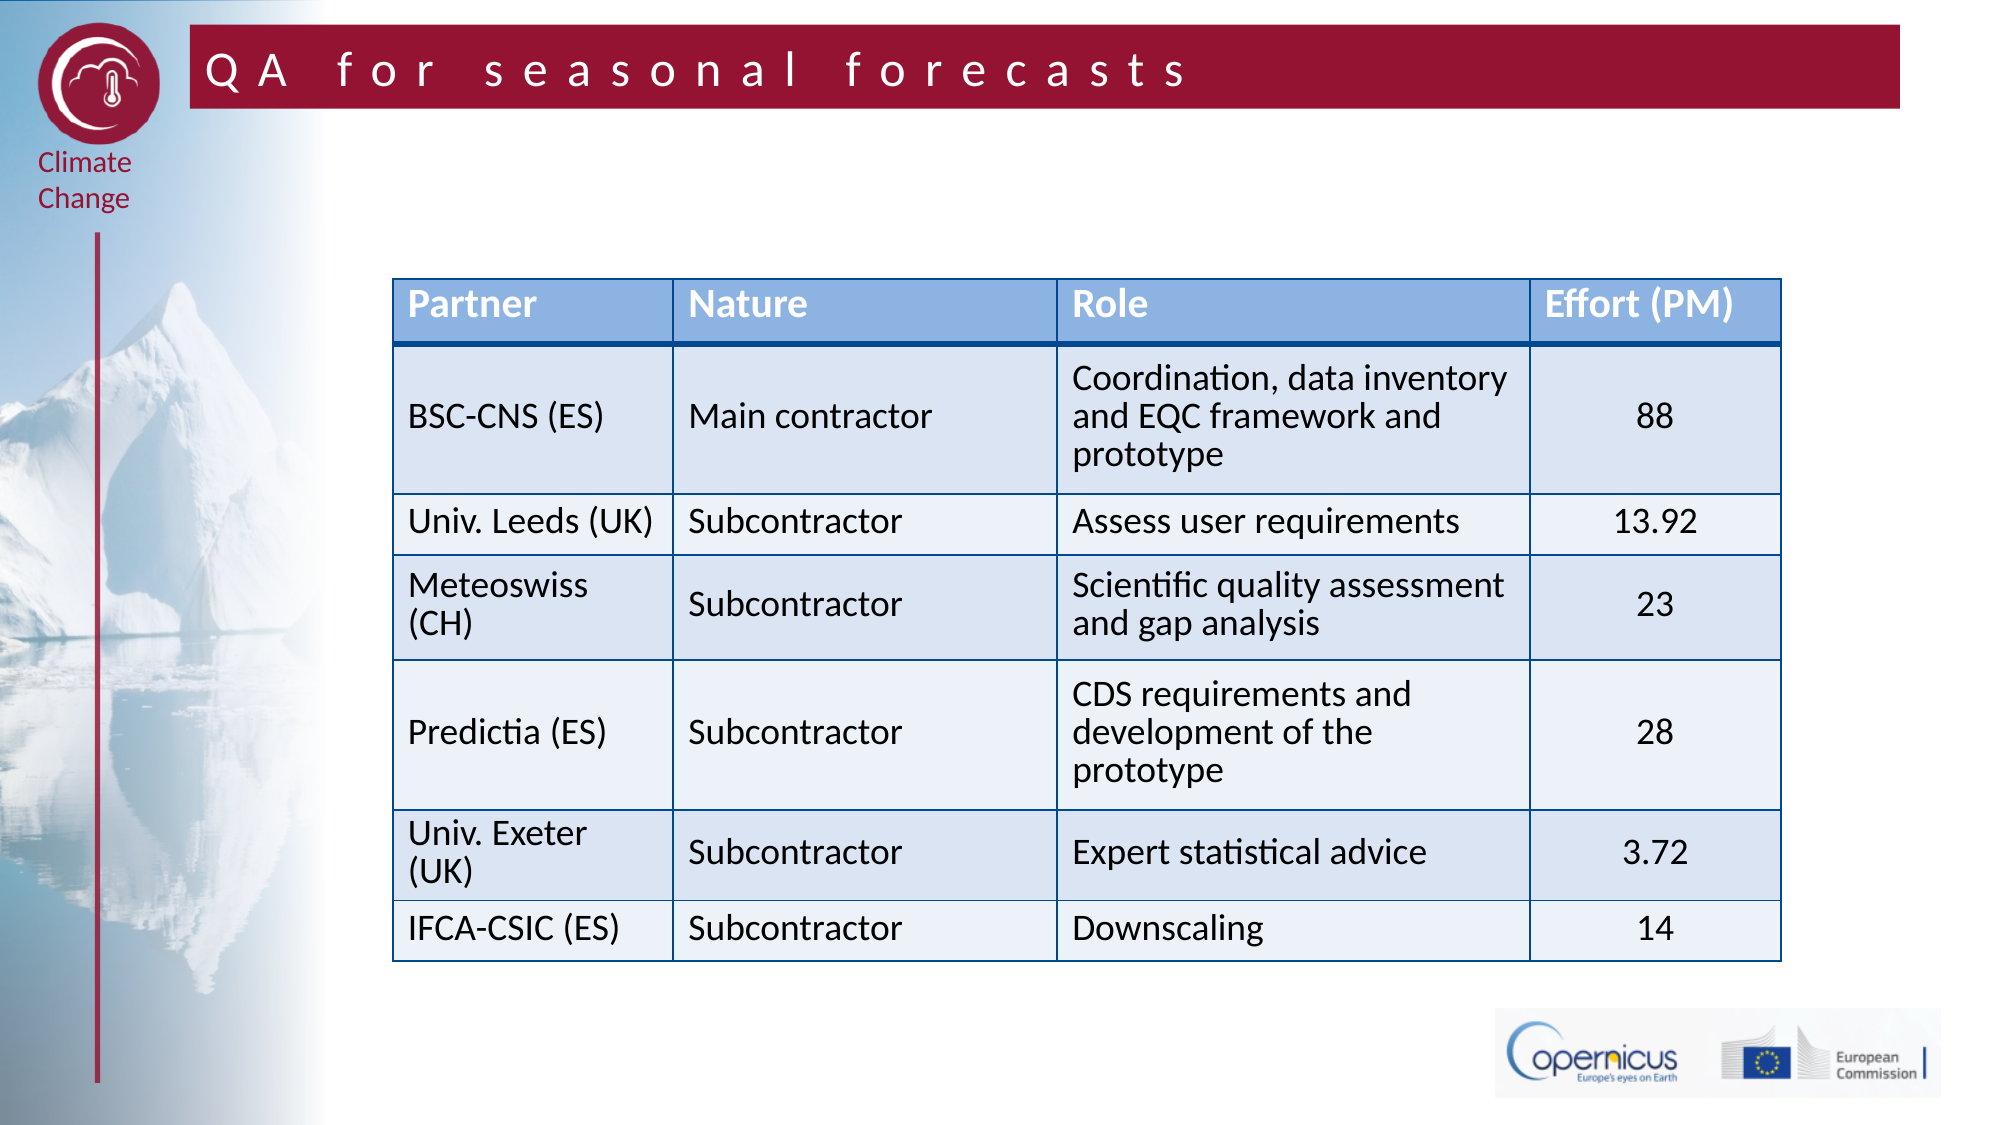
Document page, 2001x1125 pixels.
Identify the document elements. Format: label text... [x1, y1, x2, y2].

title QA for seasonal forecasts [189, 24, 1900, 109]
table_cell 88 [1531, 347, 1780, 493]
table_header Nature [674, 280, 1056, 341]
table_cell IFCA-CSIC (ES) [394, 901, 672, 960]
table_header Effort (PM) [1531, 280, 1780, 341]
table_header Partner [394, 280, 672, 341]
table_cell Subcontractor [674, 901, 1056, 960]
table_cell Subcontractor [674, 556, 1056, 659]
table_cell Meteoswiss (CH) [394, 556, 672, 659]
table_cell 3.72 [1531, 811, 1780, 900]
table_cell Main contractor [674, 347, 1056, 493]
picture [1495, 1008, 1942, 1098]
table_cell Downscaling [1058, 901, 1529, 960]
table_cell Subcontractor [674, 661, 1056, 809]
table_cell Subcontractor [674, 811, 1056, 900]
table_cell Univ. Exeter (UK) [394, 811, 672, 900]
table_cell 23 [1531, 556, 1780, 659]
table_cell Coordination, data inventory and EQC framework and prototype [1058, 347, 1529, 493]
table_cell 13.92 [1531, 495, 1780, 554]
table_cell CDS requirements and development of the prototype [1058, 661, 1529, 809]
table_cell 28 [1531, 661, 1780, 809]
table_cell Expert statistical advice [1058, 811, 1529, 900]
table_cell Assess user requirements [1058, 495, 1529, 554]
table_cell Predictia (ES) [394, 661, 672, 809]
table_cell 14 [1531, 901, 1780, 960]
table_cell Scientific quality assessment and gap analysis [1058, 556, 1529, 659]
table_header Role [1058, 280, 1529, 341]
table_cell BSC-CNS (ES) [394, 347, 672, 493]
table_cell Univ. Leeds (UK) [394, 495, 672, 554]
picture [25, 4, 171, 155]
table_cell Subcontractor [674, 495, 1056, 554]
